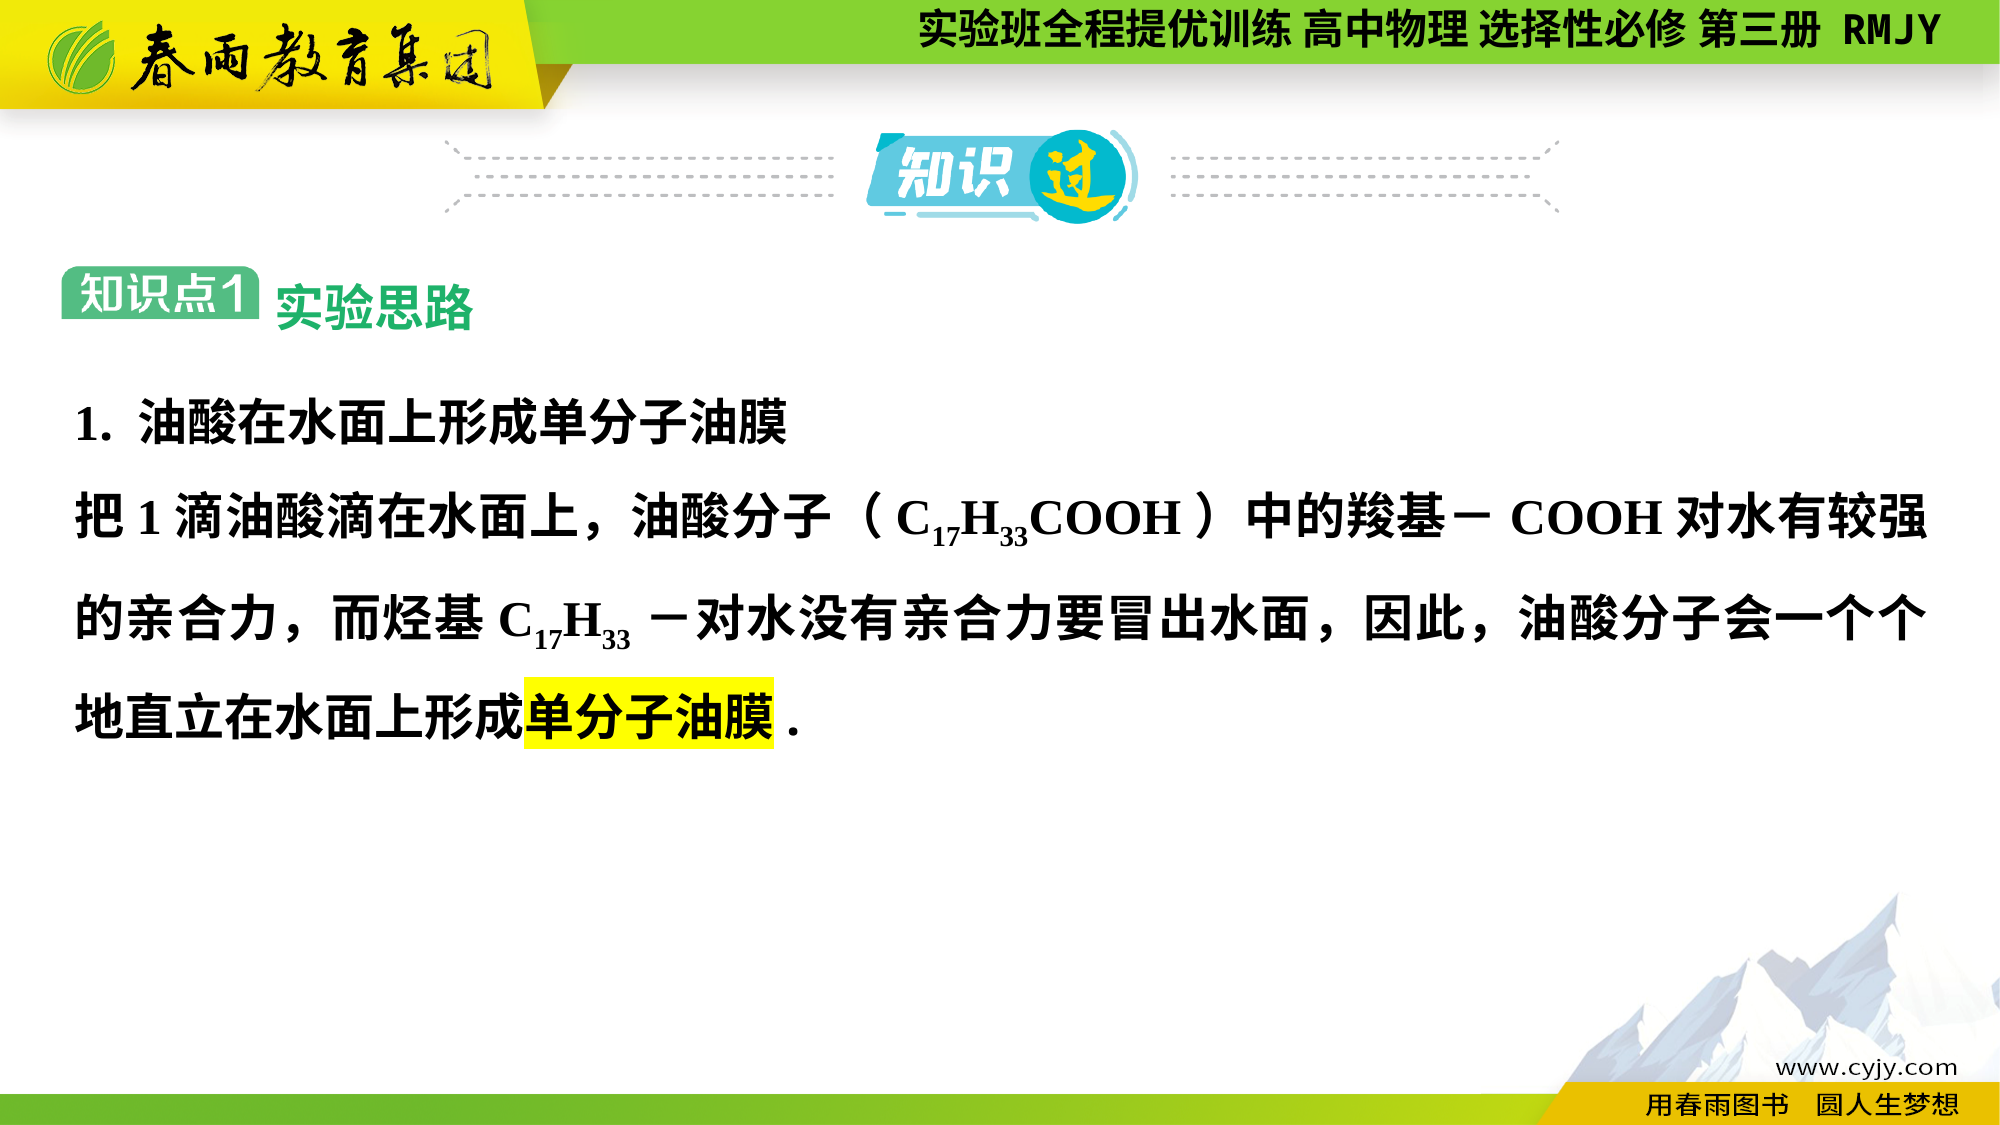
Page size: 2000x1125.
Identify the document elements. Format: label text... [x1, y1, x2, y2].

text_box 实验思路 [259, 238, 1944, 344]
picture [0, 0, 2000, 1125]
list 1. 油酸在水面上形成单分子油膜 把1滴油酸滴在水面上，油酸分子（C17H33COOH）中的羧基－COOH对水有较强的亲合力，而烃基C17H33－对水没有亲合力要冒出水面，因此，油酸分子会一个个地直立在水面上形成单分子油膜. [59, 352, 1944, 720]
